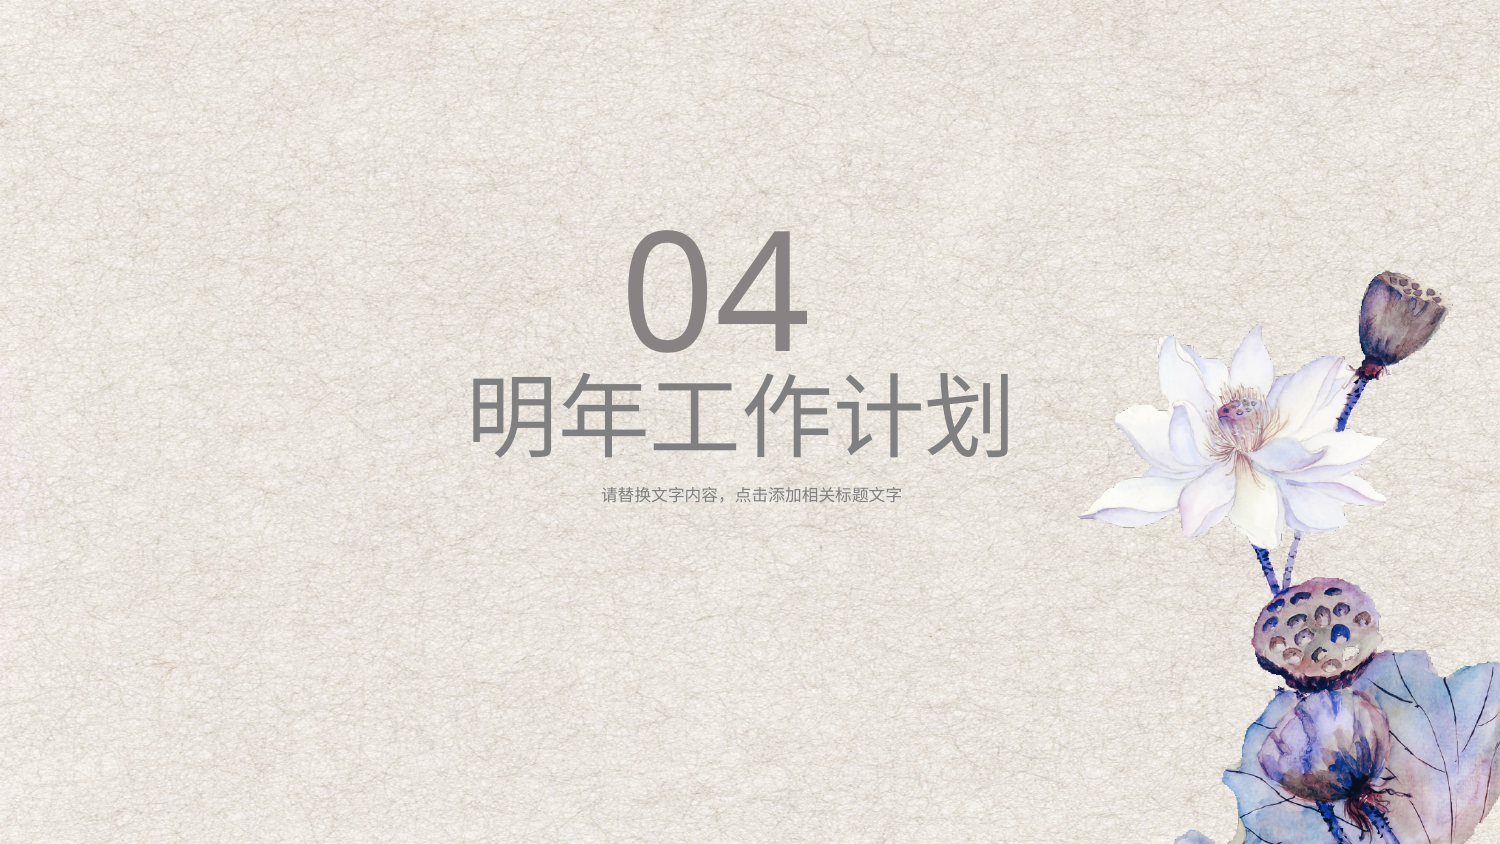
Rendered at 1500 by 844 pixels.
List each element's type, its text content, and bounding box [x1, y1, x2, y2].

text_box 请替换文字内容，点击添加相关标题文字 [601, 484, 1054, 505]
picture [0, 0, 1500, 844]
text_box 明年工作计划 [466, 358, 1054, 469]
text_box 04 [620, 184, 904, 385]
